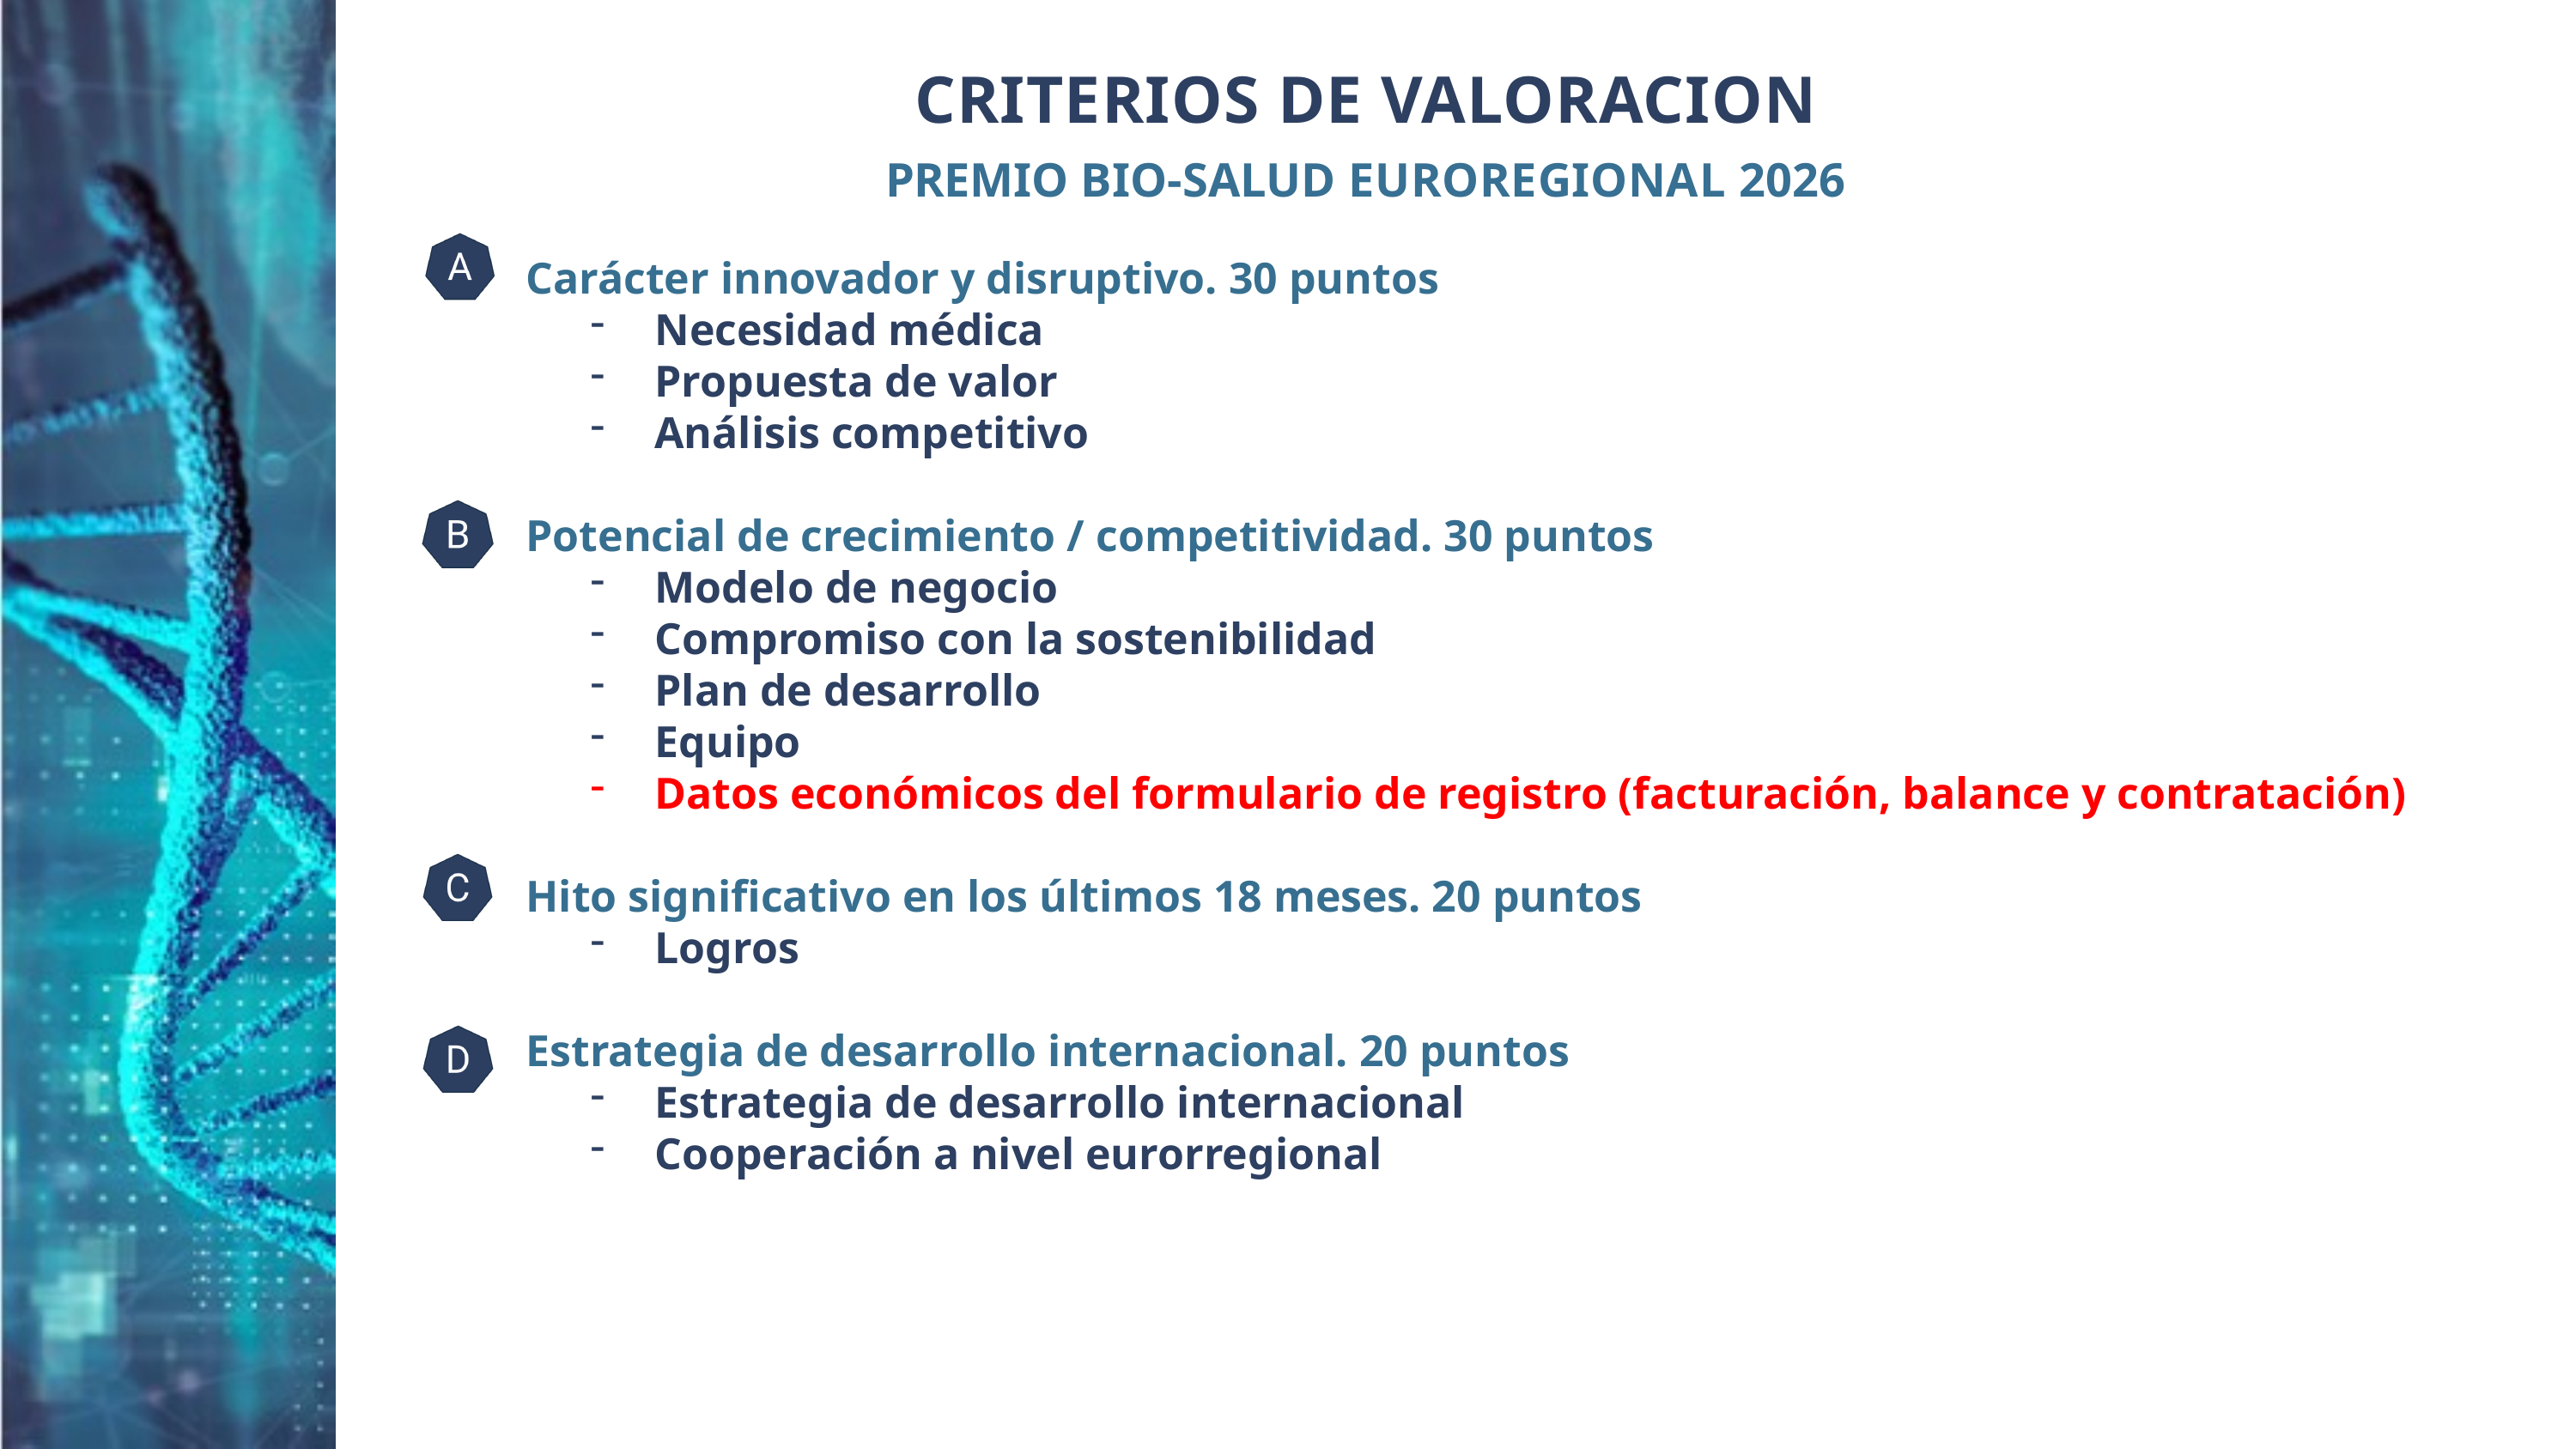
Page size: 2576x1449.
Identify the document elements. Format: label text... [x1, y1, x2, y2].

picture [0, 0, 336, 1449]
title CRITERIOS DE VALORACION PREMIO BIO-SALUD EUROREGIONAL 2026 [633, 37, 2099, 301]
picture [421, 852, 494, 934]
picture [422, 1024, 494, 1106]
list Carácter innovador y disruptivo. 30 puntos Necesidad médica Propuesta de valor Análisis competitivo Potencial de crecimiento / competitividad. 30 puntos Modelo de negocio Compromiso con la sostenibilidad Plan de desarrollo Equipo Datos económicos del formulario de registro (facturación, balance y contratación) Hito significativo en los últimos 18 meses. 20 puntos Logros Estrategia de desarrollo internacional. 20 puntos Estrategia de desarrollo internacional Cooperación a nivel eurorregional [526, 250, 2547, 1291]
picture [422, 498, 494, 581]
picture [423, 231, 496, 312]
